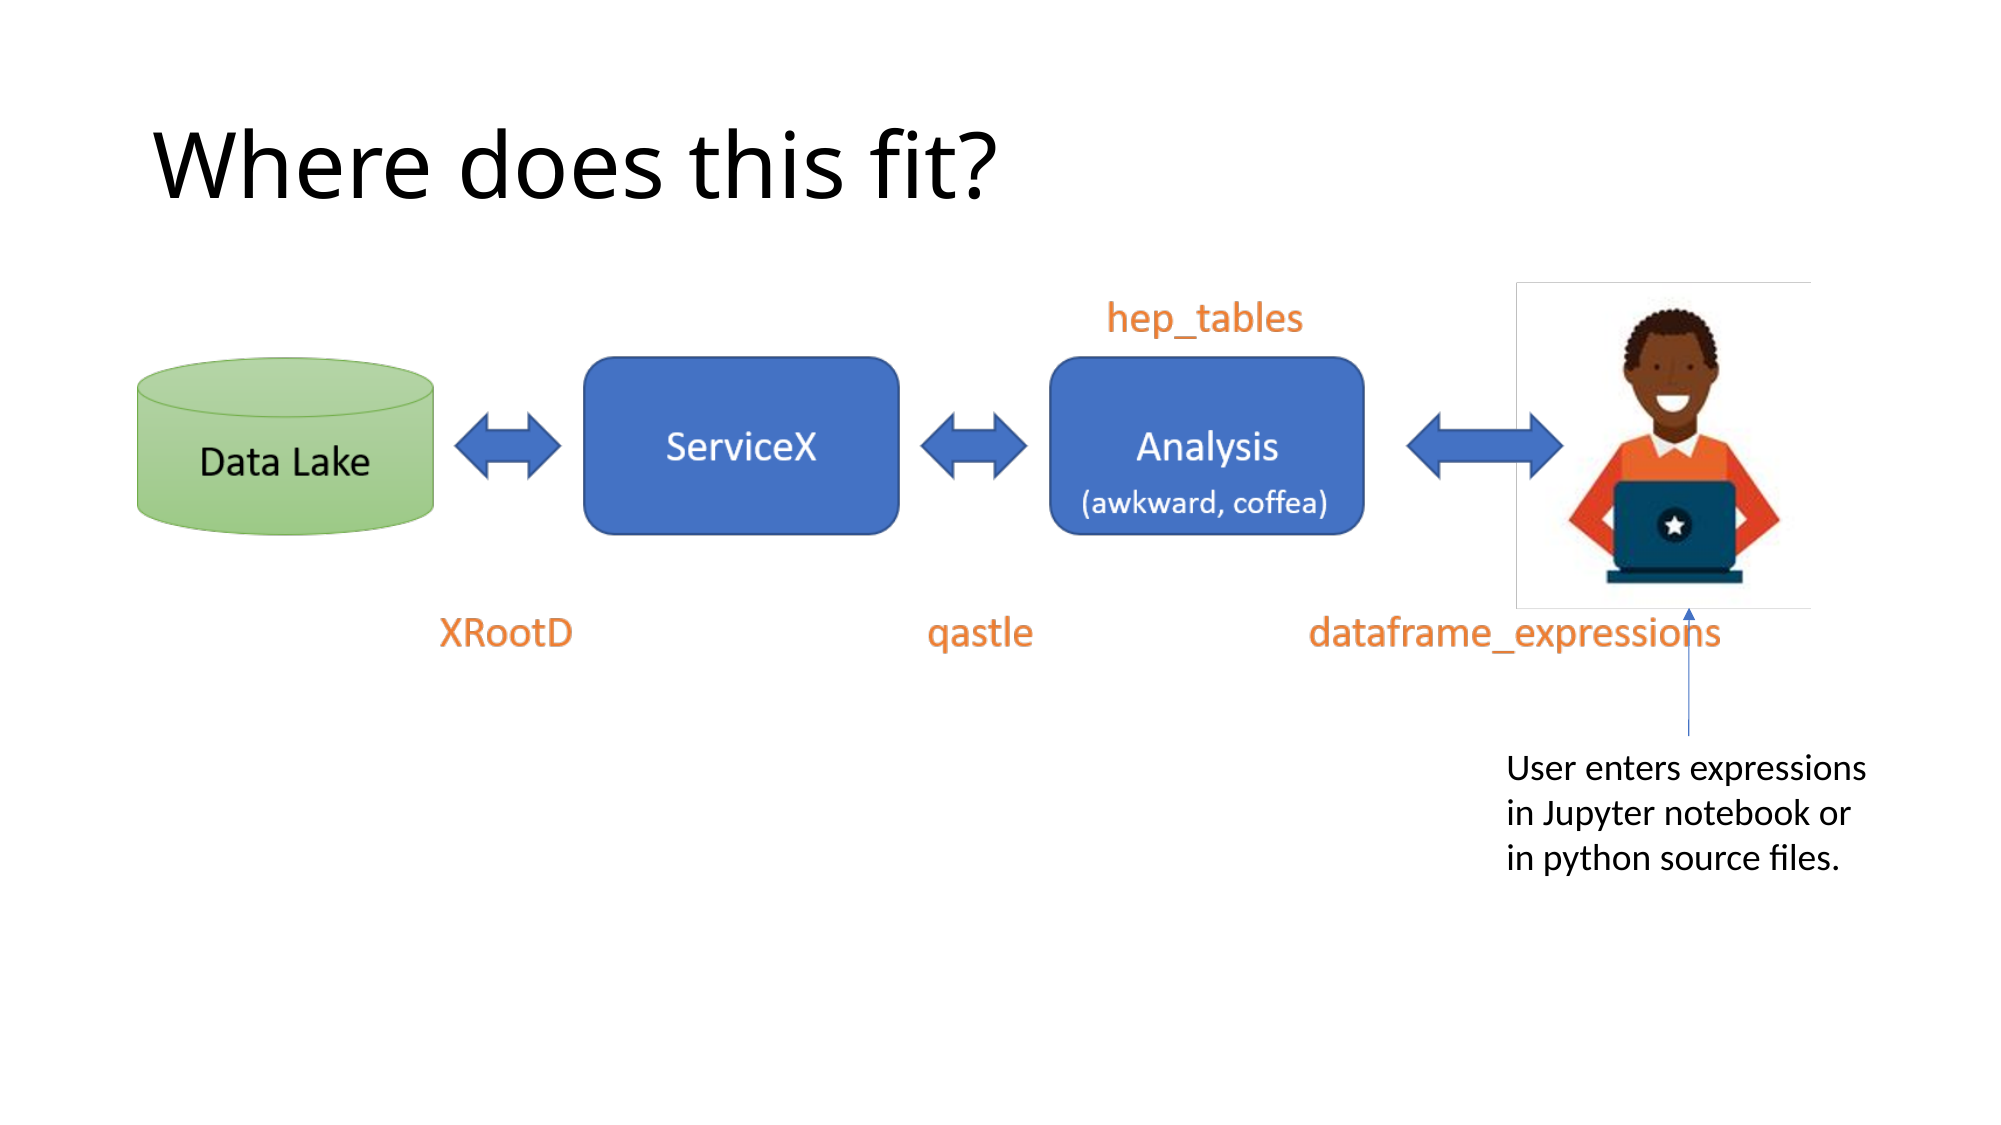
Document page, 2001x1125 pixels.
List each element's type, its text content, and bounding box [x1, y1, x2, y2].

picture [137, 277, 1811, 685]
text_box User enters expressions in Jupyter notebook or in python source files. [1491, 736, 1886, 886]
title Where does this fit? [137, 59, 1863, 278]
